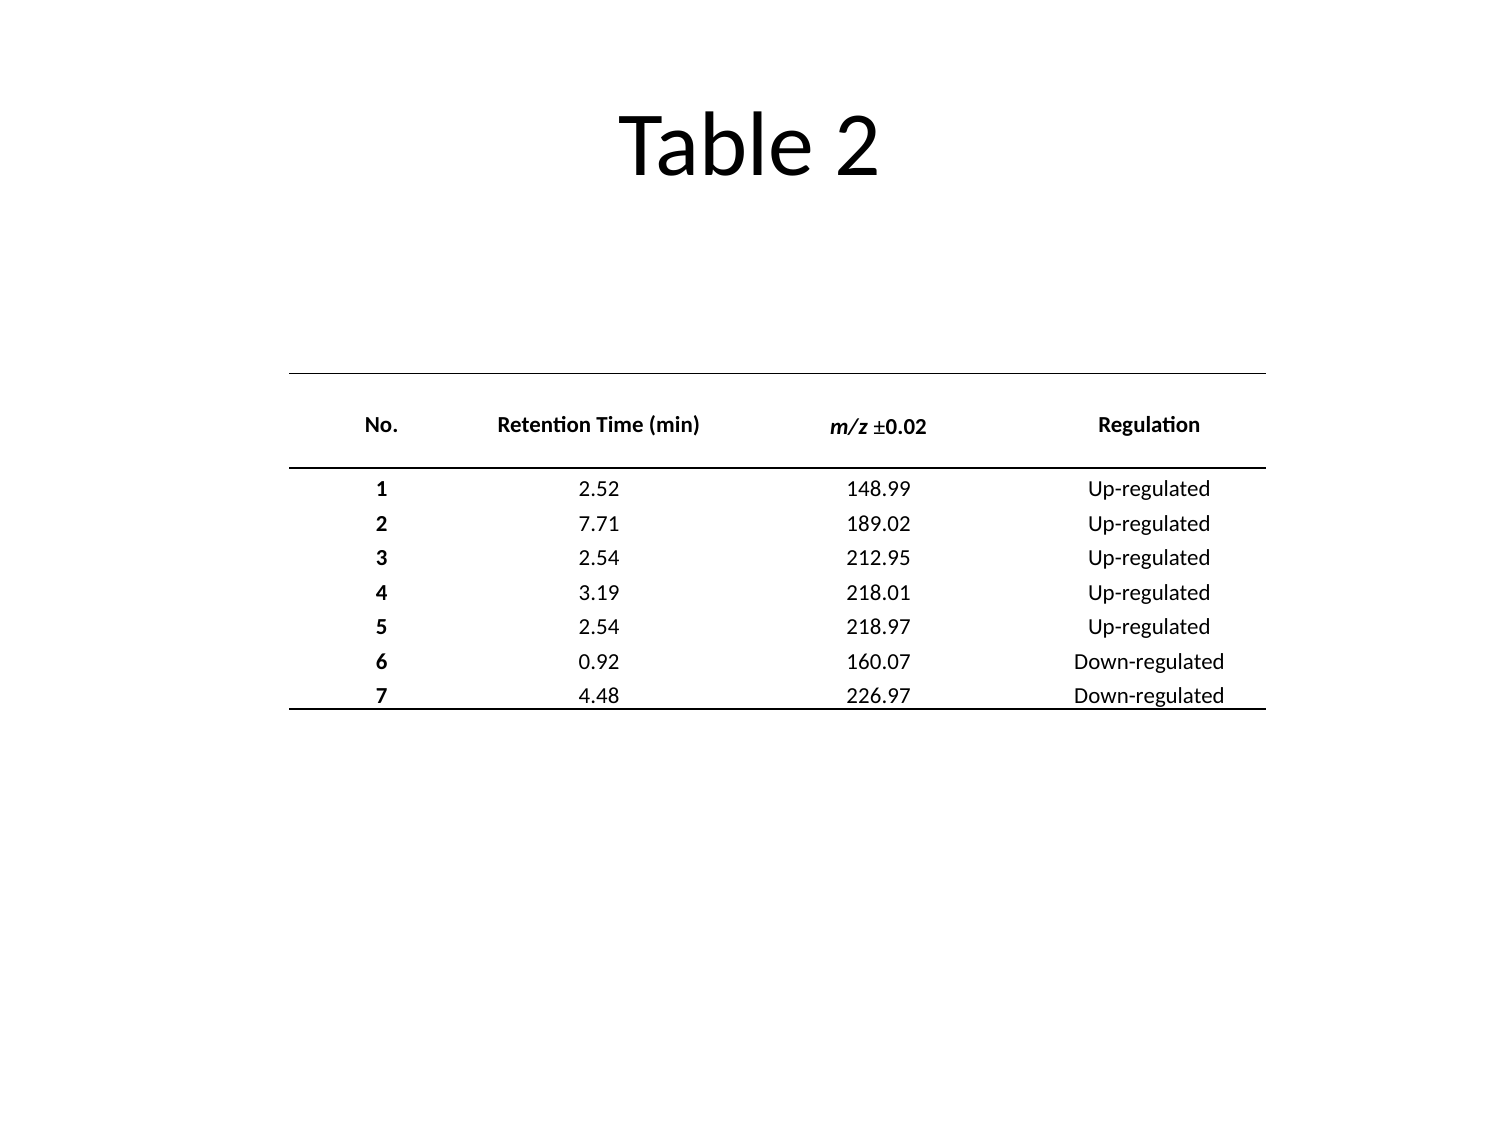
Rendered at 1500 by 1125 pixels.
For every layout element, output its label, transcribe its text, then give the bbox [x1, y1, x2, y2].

table_cell 189.02 [724, 502, 995, 537]
table_cell Up-regulated [995, 571, 1266, 606]
table_cell 7 [289, 675, 436, 708]
table_cell 2.52 [436, 469, 724, 502]
table_cell 2 [289, 502, 436, 537]
table_cell 1 [289, 469, 436, 502]
table_cell 6 [289, 640, 436, 675]
table_cell 3.19 [436, 571, 724, 606]
table_cell 5 [289, 606, 436, 640]
table_cell 218.01 [724, 571, 995, 606]
table_cell 4.48 [436, 675, 724, 708]
table_cell 160.07 [724, 640, 995, 675]
table_cell Down-regulated [995, 640, 1266, 675]
table_cell Up-regulated [995, 606, 1266, 640]
table_cell 148.99 [724, 469, 995, 502]
table_cell 218.97 [724, 606, 995, 640]
table_cell Down-regulated [995, 675, 1266, 708]
table_header Regulation [995, 374, 1266, 467]
table_header m/z ±0.02 [724, 374, 995, 467]
table_cell Up-regulated [995, 502, 1266, 537]
table_cell 2.54 [436, 537, 724, 571]
title Table 2 [75, 45, 1425, 233]
table_cell 226.97 [724, 675, 995, 708]
table_header No. [289, 374, 436, 467]
table_cell 212.95 [724, 537, 995, 571]
table_cell 7.71 [436, 502, 724, 537]
table_cell Up-regulated [995, 537, 1266, 571]
table_cell 4 [289, 571, 436, 606]
table_header Retention Time (min) [436, 374, 724, 467]
table_cell 0.92 [436, 640, 724, 675]
table_cell Up-regulated [995, 469, 1266, 502]
table_cell 3 [289, 537, 436, 571]
table_cell 2.54 [436, 606, 724, 640]
